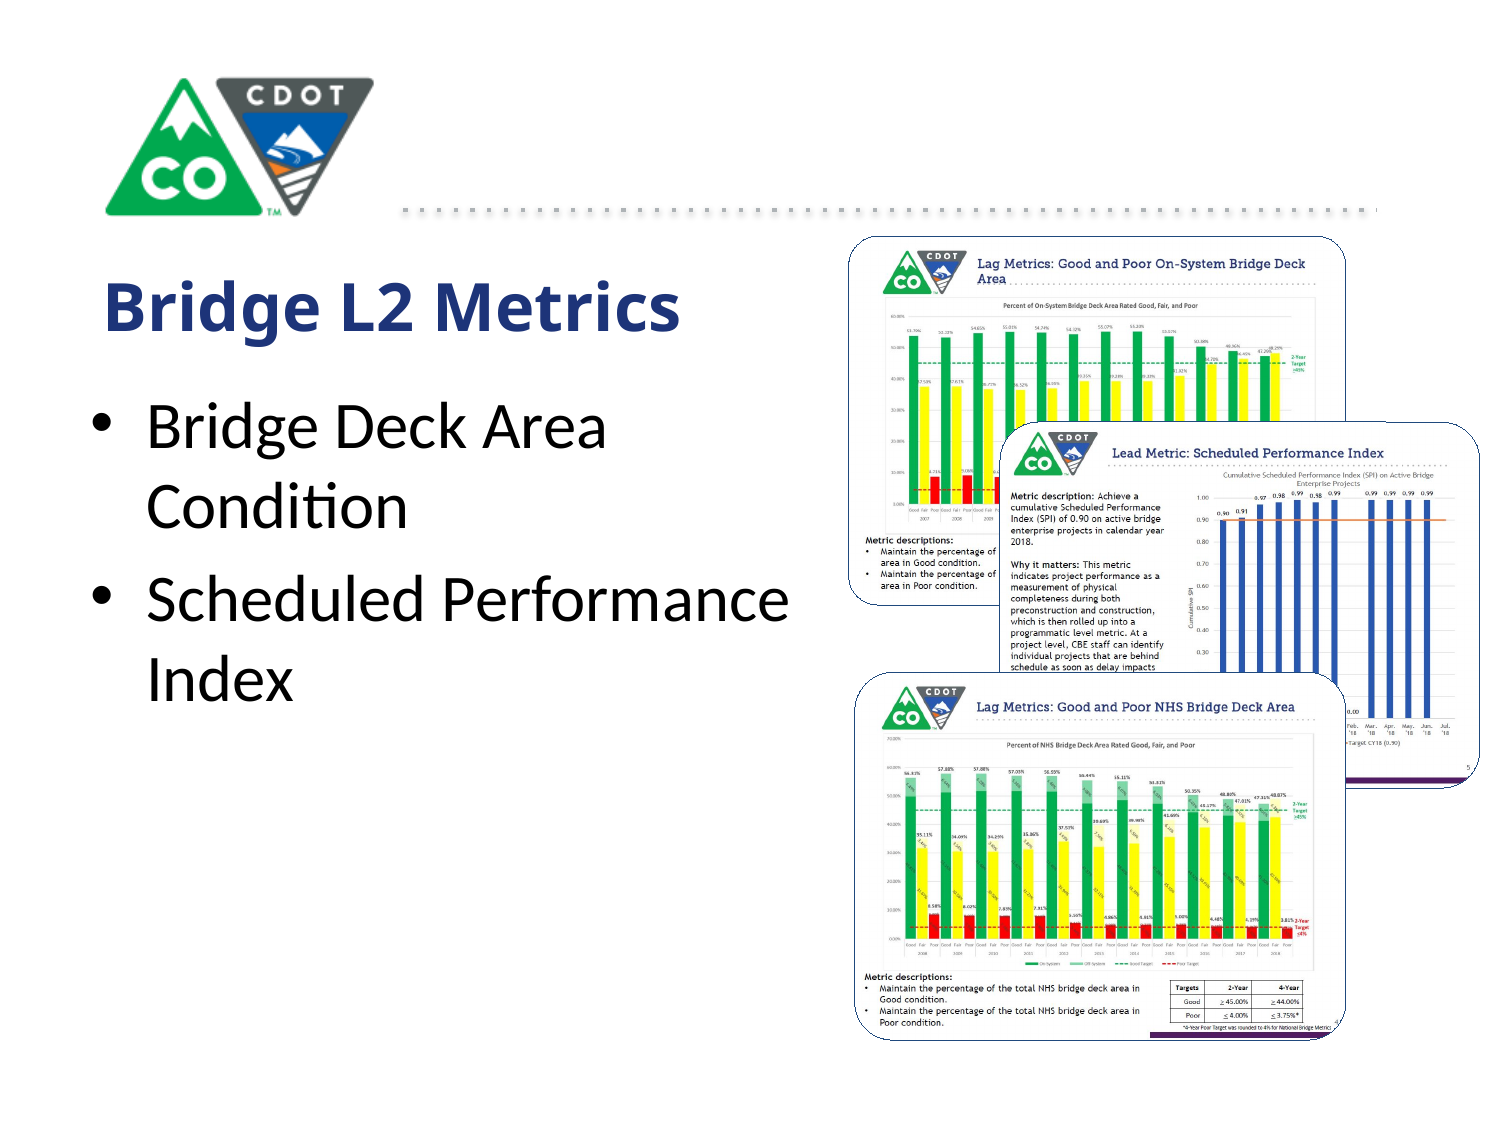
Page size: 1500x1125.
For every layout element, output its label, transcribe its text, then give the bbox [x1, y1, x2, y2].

text_box Bridge L2 Metrics [87, 249, 843, 361]
picture [94, 62, 381, 237]
list Bridge Deck Area Condition Scheduled Performance Index [75, 373, 825, 1005]
picture [848, 235, 1481, 1041]
